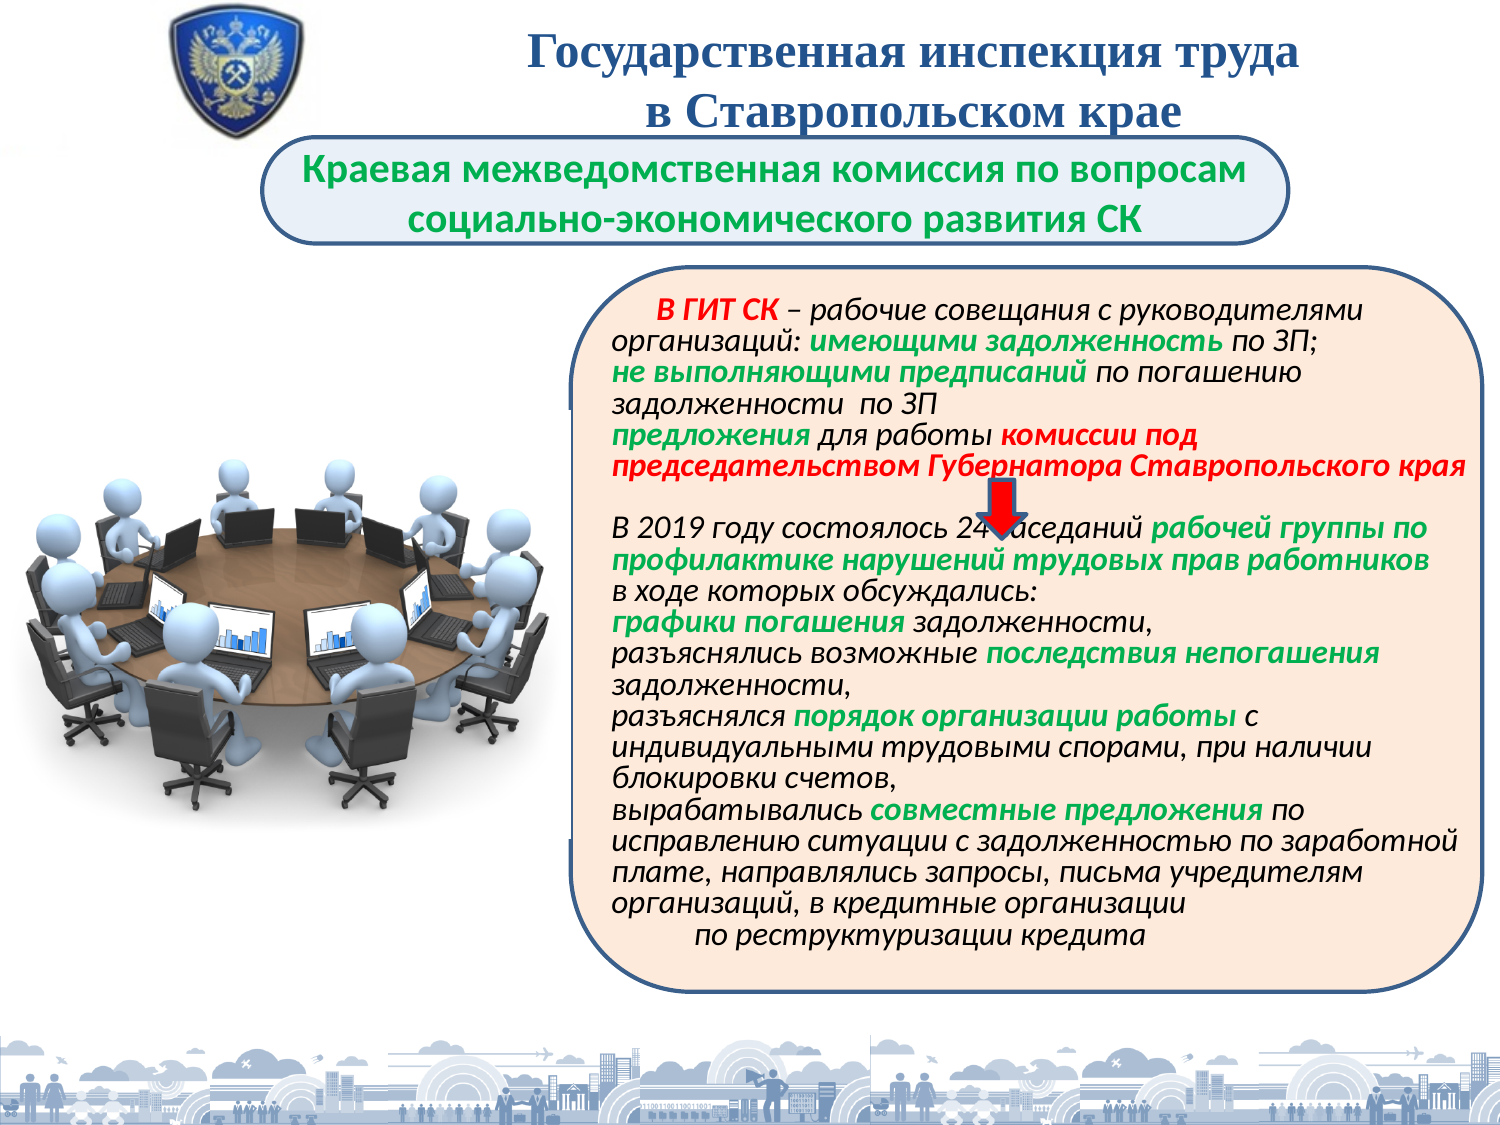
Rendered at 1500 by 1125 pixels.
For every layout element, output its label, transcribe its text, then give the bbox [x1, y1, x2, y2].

picture [0, 0, 473, 157]
text_box Государственная инспекция труда в Ставропольском крае [477, 10, 1500, 145]
text_box [606, 960, 1447, 994]
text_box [0, 1035, 1500, 1125]
text_box Краевая межведомственная комиссия по вопросам социально-экономического развития СК [260, 135, 1291, 246]
text_box В ГИТ СК – рабочие совещания с руководителями организаций: имеющими задолженность по ЗП; не выполняющими предписаний по погашению задолженности по ЗП предложения для работы комиссии под председательством Губернатора Ставропольского края В 2019 году состоялось 24 заседаний рабочей группы по профилактике нарушений трудовых прав работников в ходе которых обсуждались: графики погашения задолженности, разъяснялись возможные последствия непогашения задолженности, разъяснялся порядок организации работы с индивидуальными трудовыми спорами, при наличии блокировки счетов, вырабатывались совместные предложения по исправлению ситуации с задолженностью по заработной плате, направлялись запросы, письма учредителям организаций, в кредитные организации по реструктуризации кредита [596, 288, 1483, 960]
text_box [620, 265, 1433, 288]
picture [0, 409, 571, 839]
text_box [975, 477, 1029, 541]
text_box [568, 310, 596, 949]
